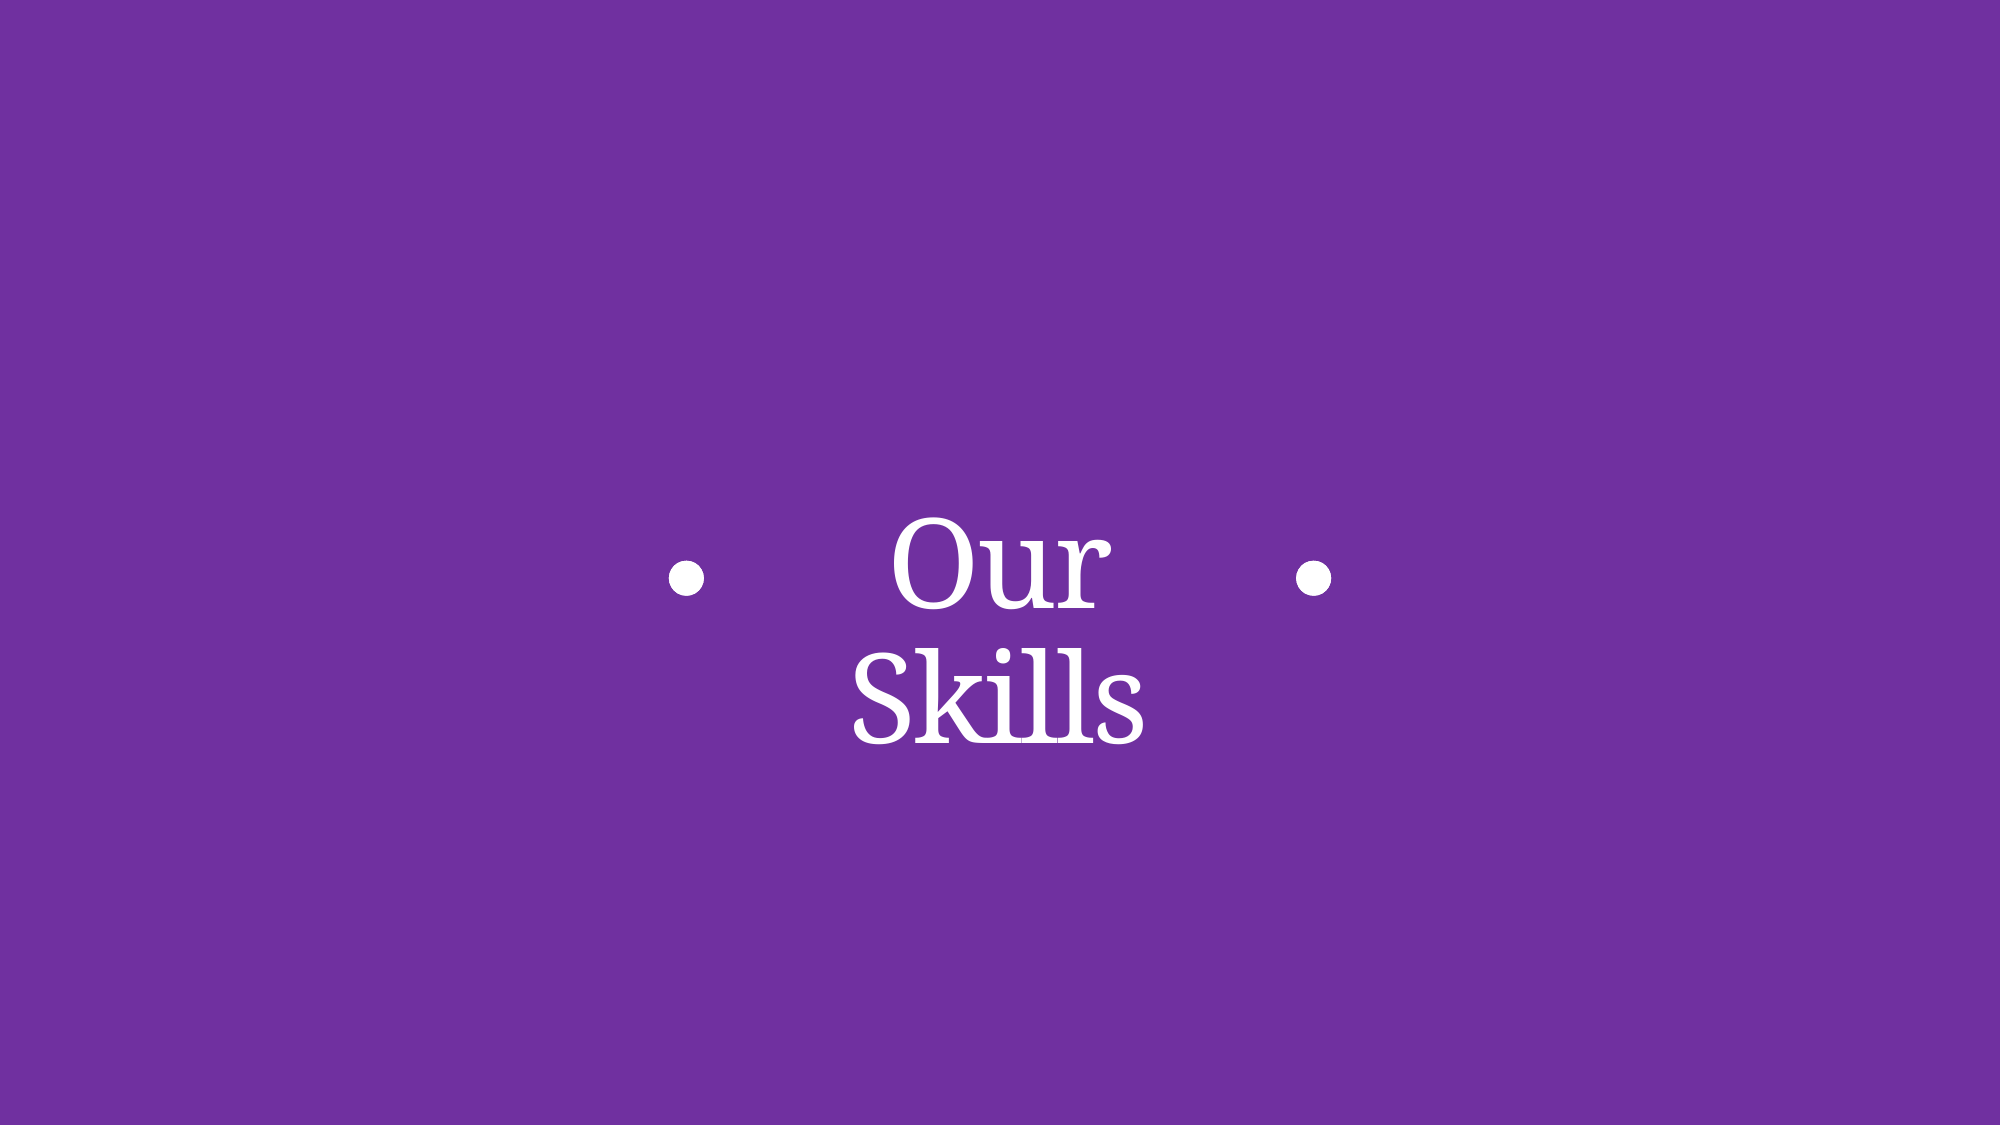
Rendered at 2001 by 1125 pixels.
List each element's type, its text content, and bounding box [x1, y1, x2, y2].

list Our Skills [710, 492, 1288, 643]
